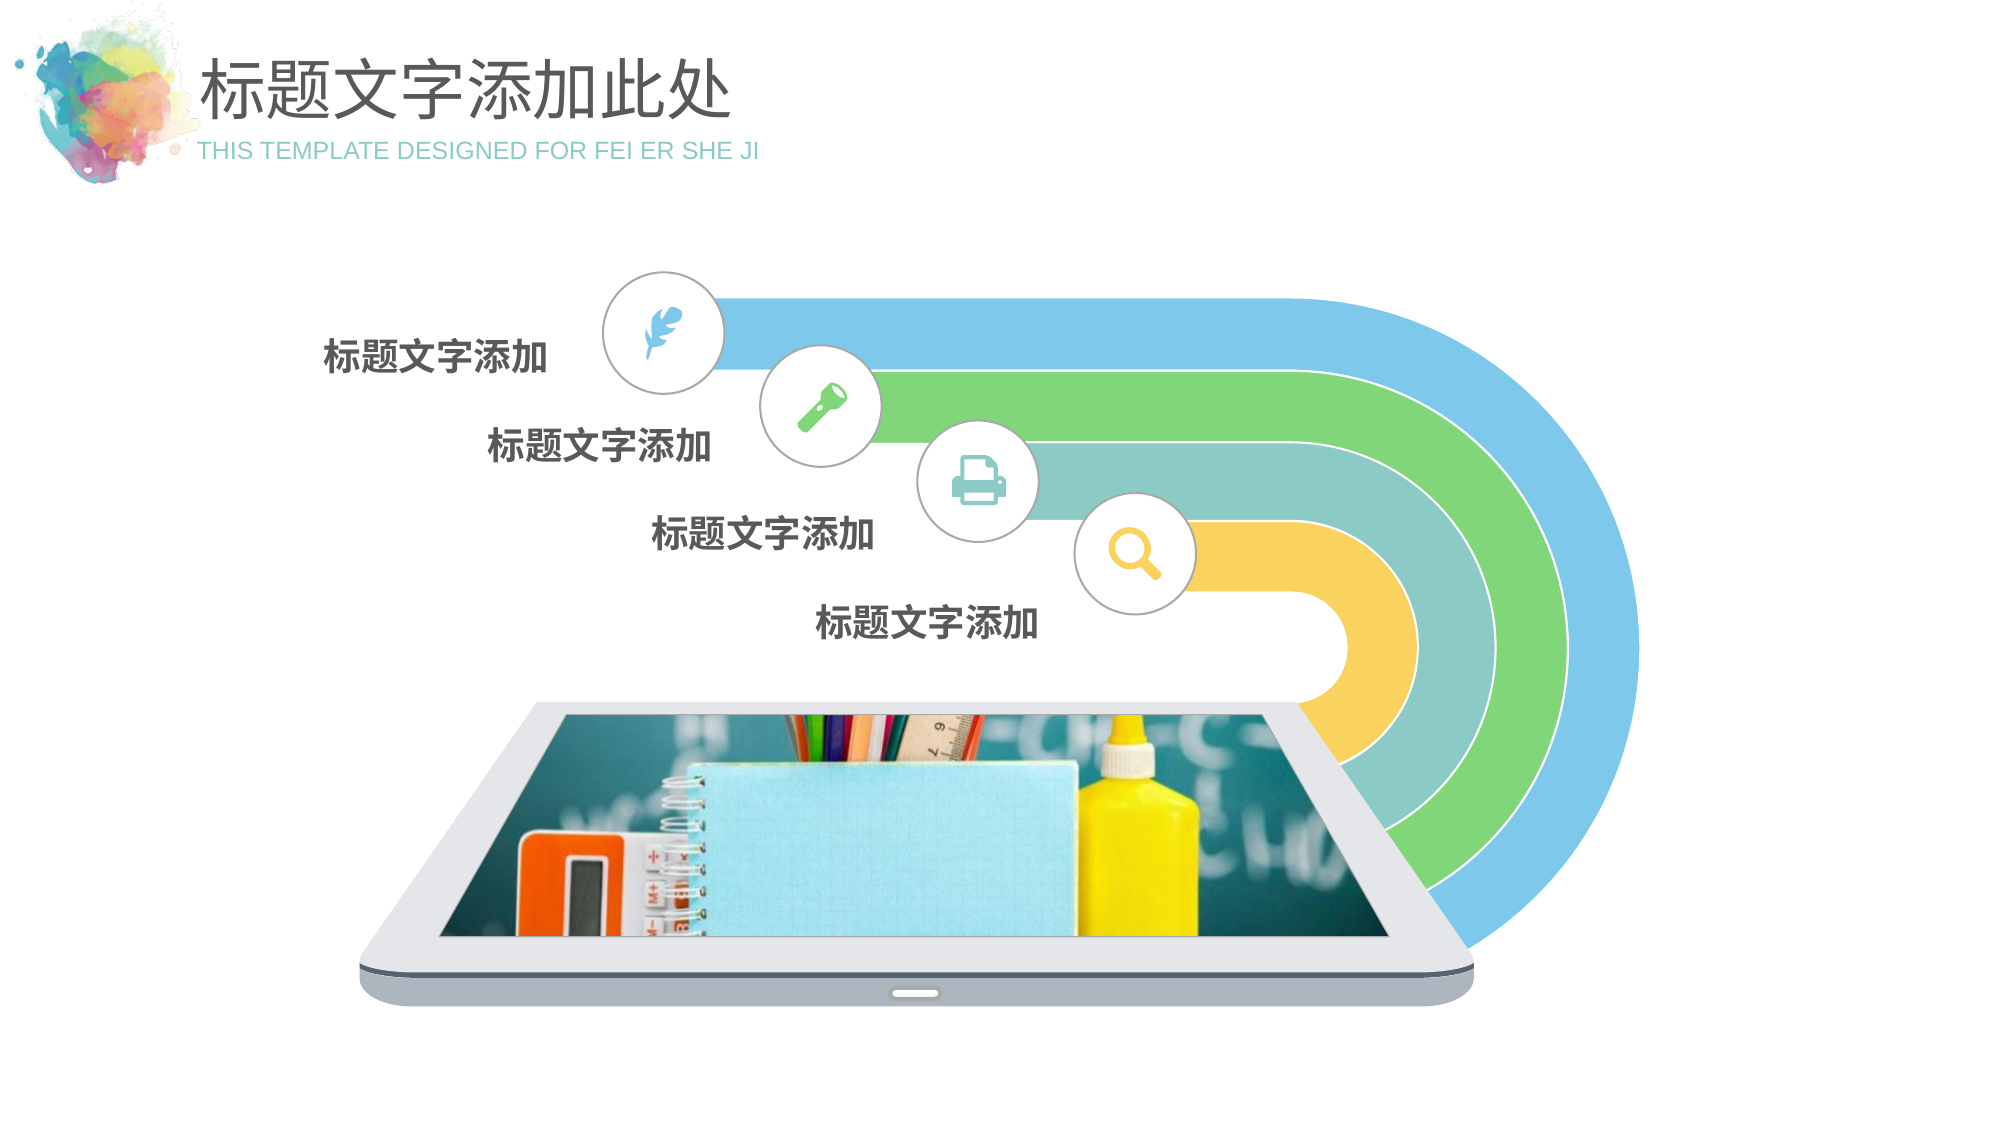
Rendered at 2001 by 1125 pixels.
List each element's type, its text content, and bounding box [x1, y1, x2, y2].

text_box 标题文字添加 [252, 316, 359, 386]
text_box 标题文字添加此处 [215, 40, 749, 126]
text_box THIS TEMPLATE DESIGNED FOR FEI ER SHE JI [215, 126, 805, 172]
picture [0, 0, 215, 200]
picture [438, 714, 1390, 937]
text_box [359, 272, 1641, 1007]
